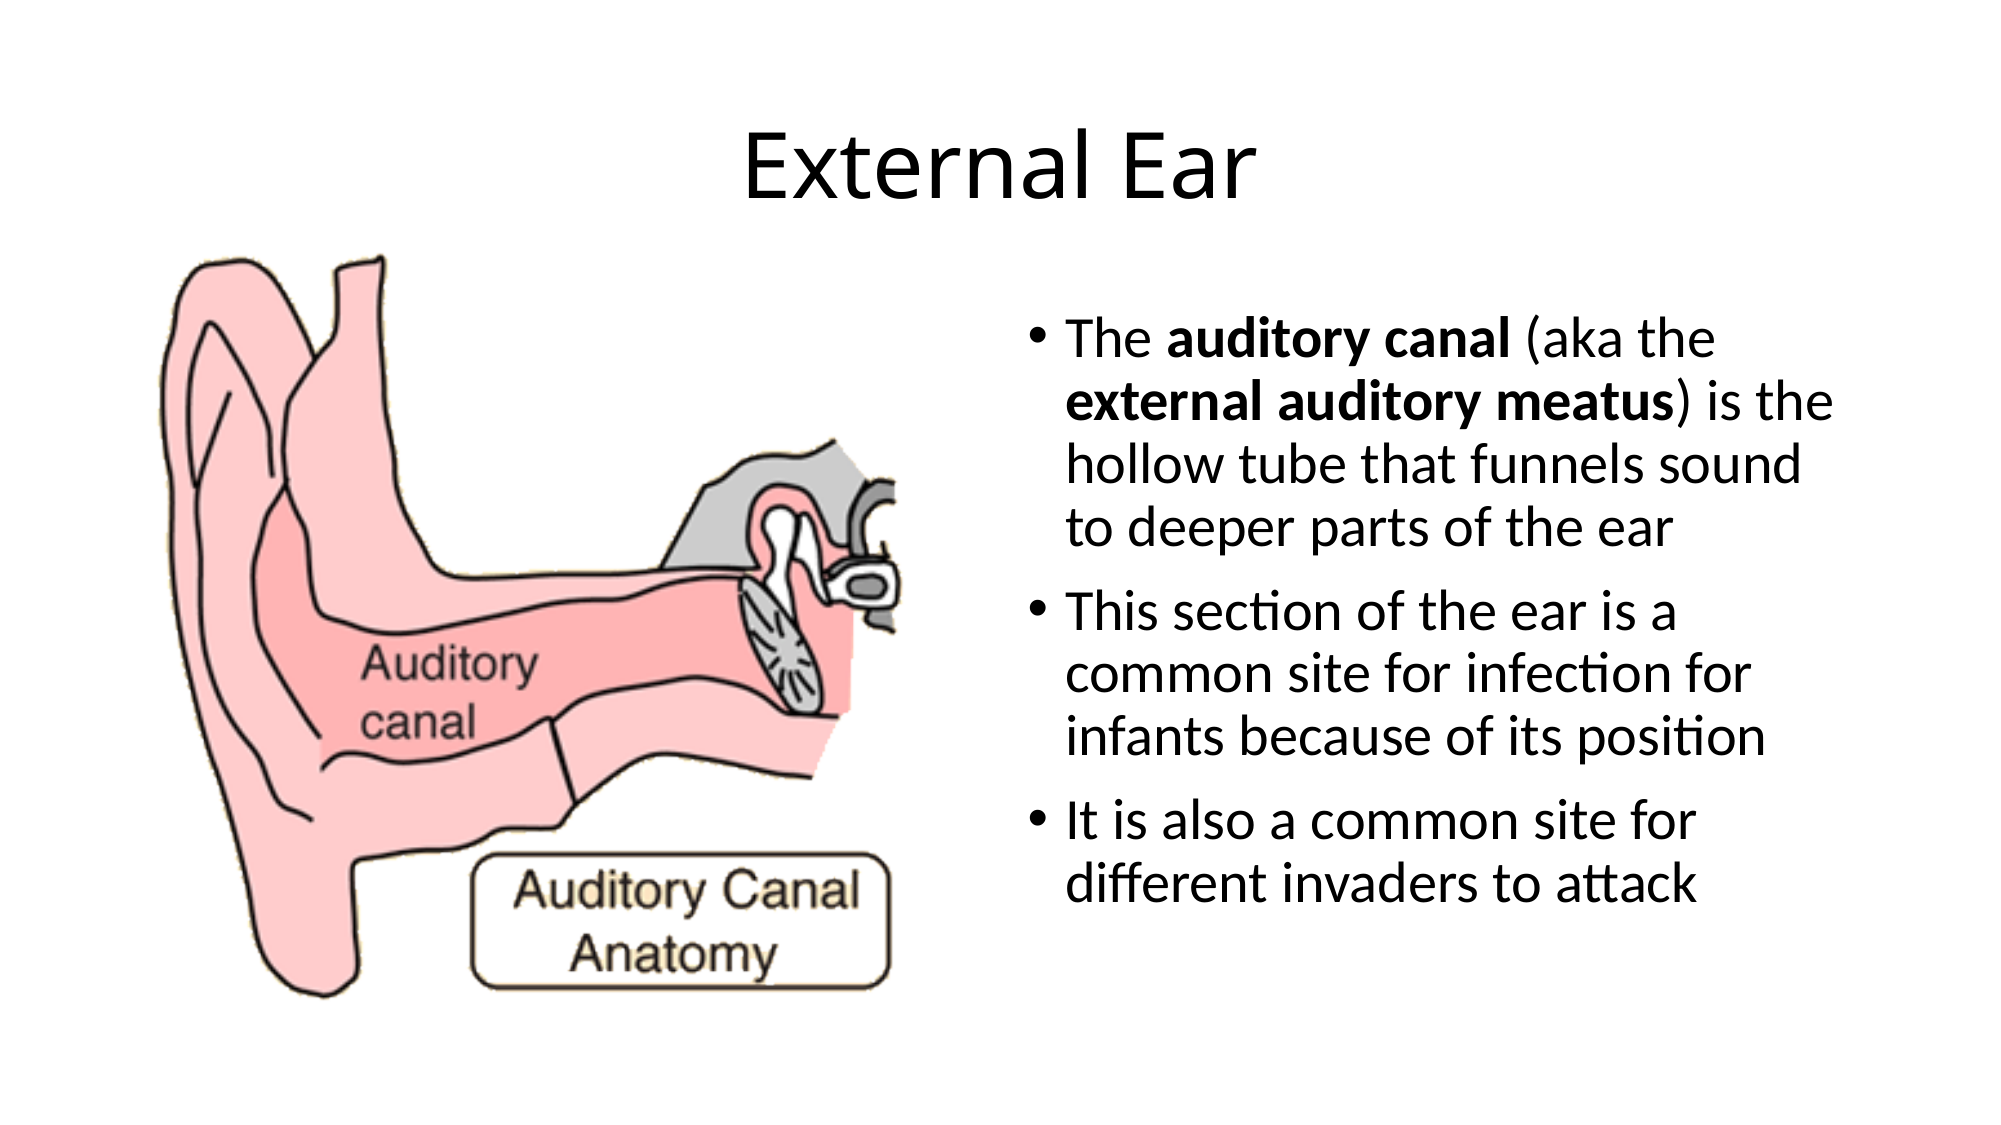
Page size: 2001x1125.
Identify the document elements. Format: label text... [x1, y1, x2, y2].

list The auditory canal (aka the external auditory meatus) is the hollow tube that funnels sound to deeper parts of the ear This section of the ear is a common site for infection for infants because of its position It is also a common site for different invaders to attack [1012, 299, 1863, 1014]
title External Ear [137, 59, 1863, 278]
picture [137, 241, 914, 1014]
